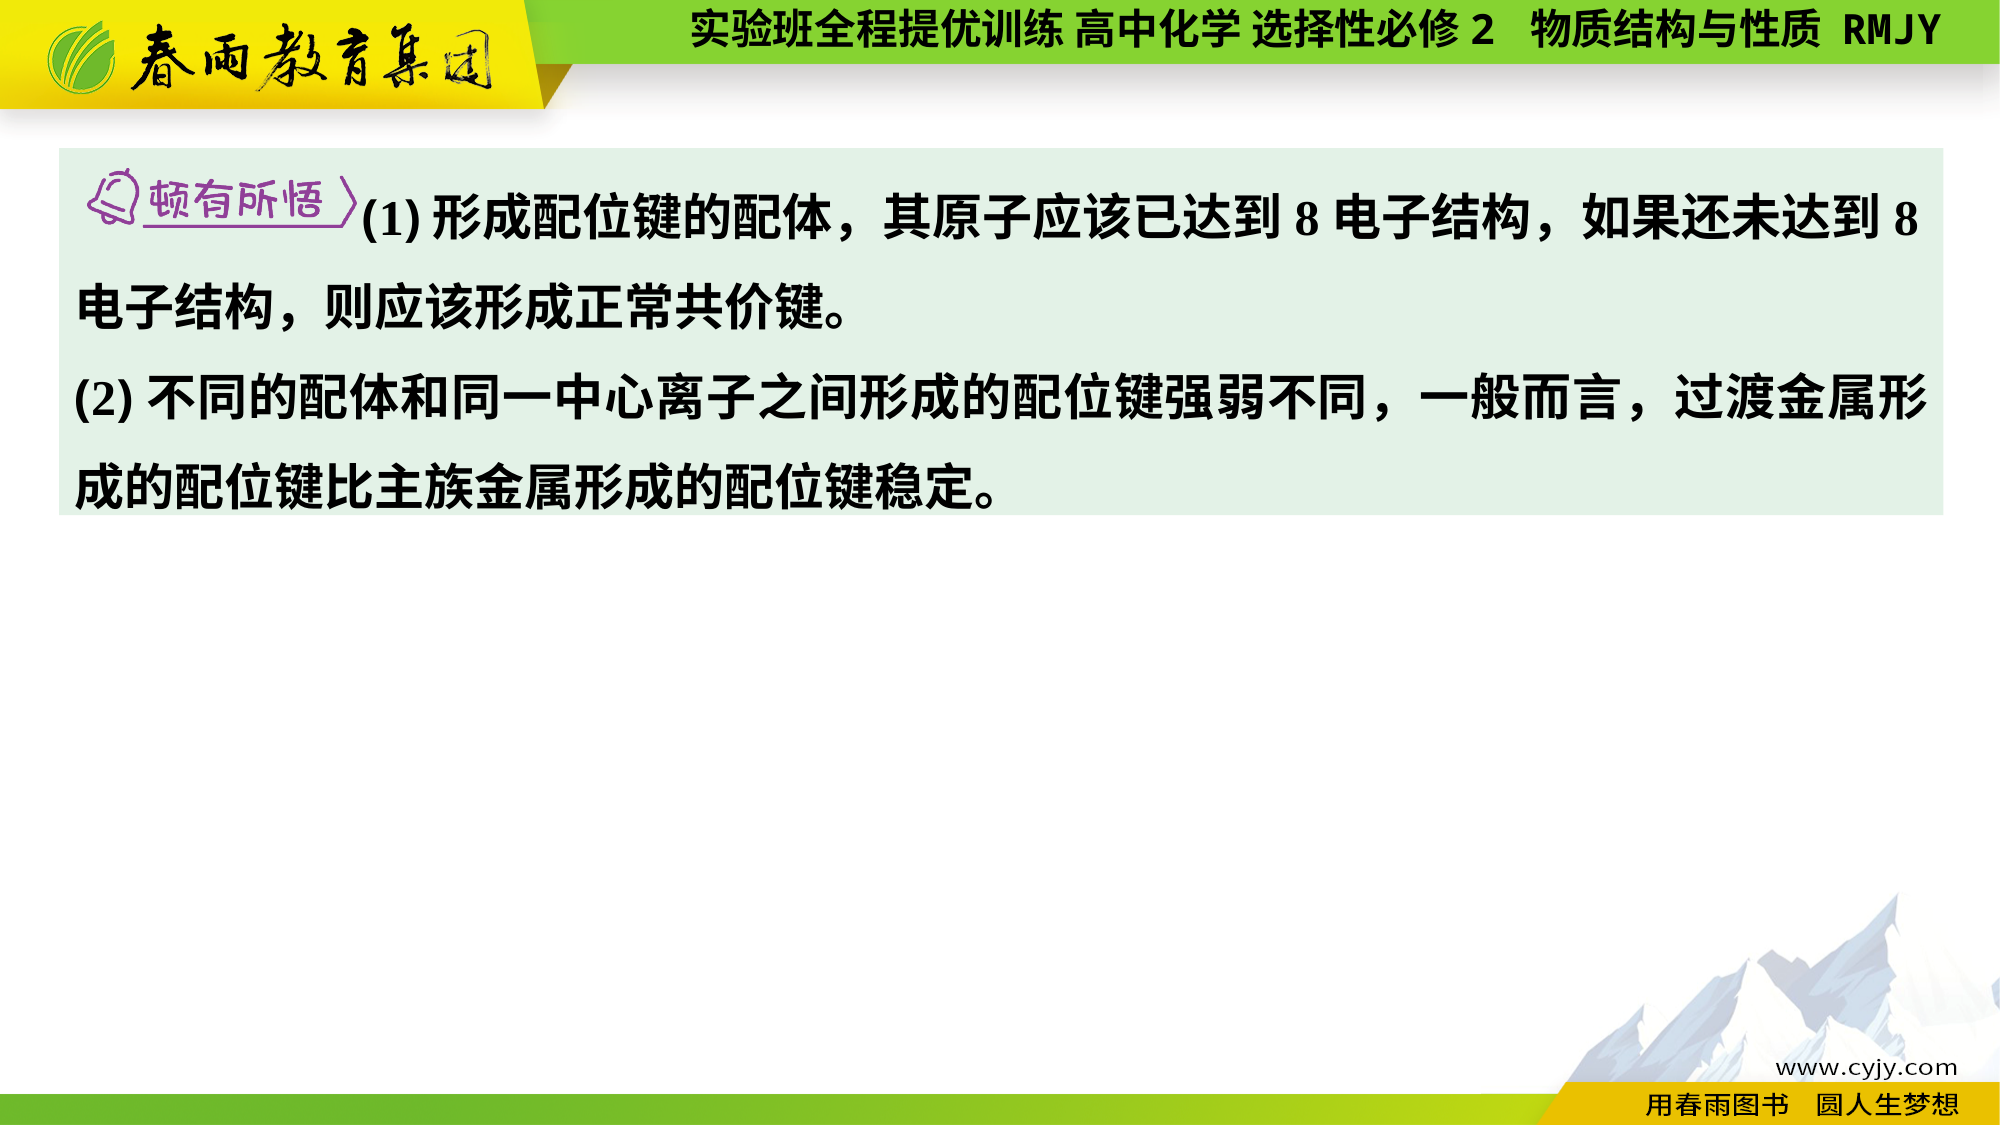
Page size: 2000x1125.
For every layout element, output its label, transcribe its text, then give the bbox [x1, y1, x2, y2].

list (1)形成配位键的配体，其原子应该已达到8电子结构，如果还未达到8电子结构，则应该形成正常共价键。 (2)不同的配体和同一中心离子之间形成的配位键强弱不同，一般而言，过渡金属形成的配位键比主族金属形成的配位键稳定。 [59, 148, 1944, 516]
picture [0, 0, 2000, 1125]
